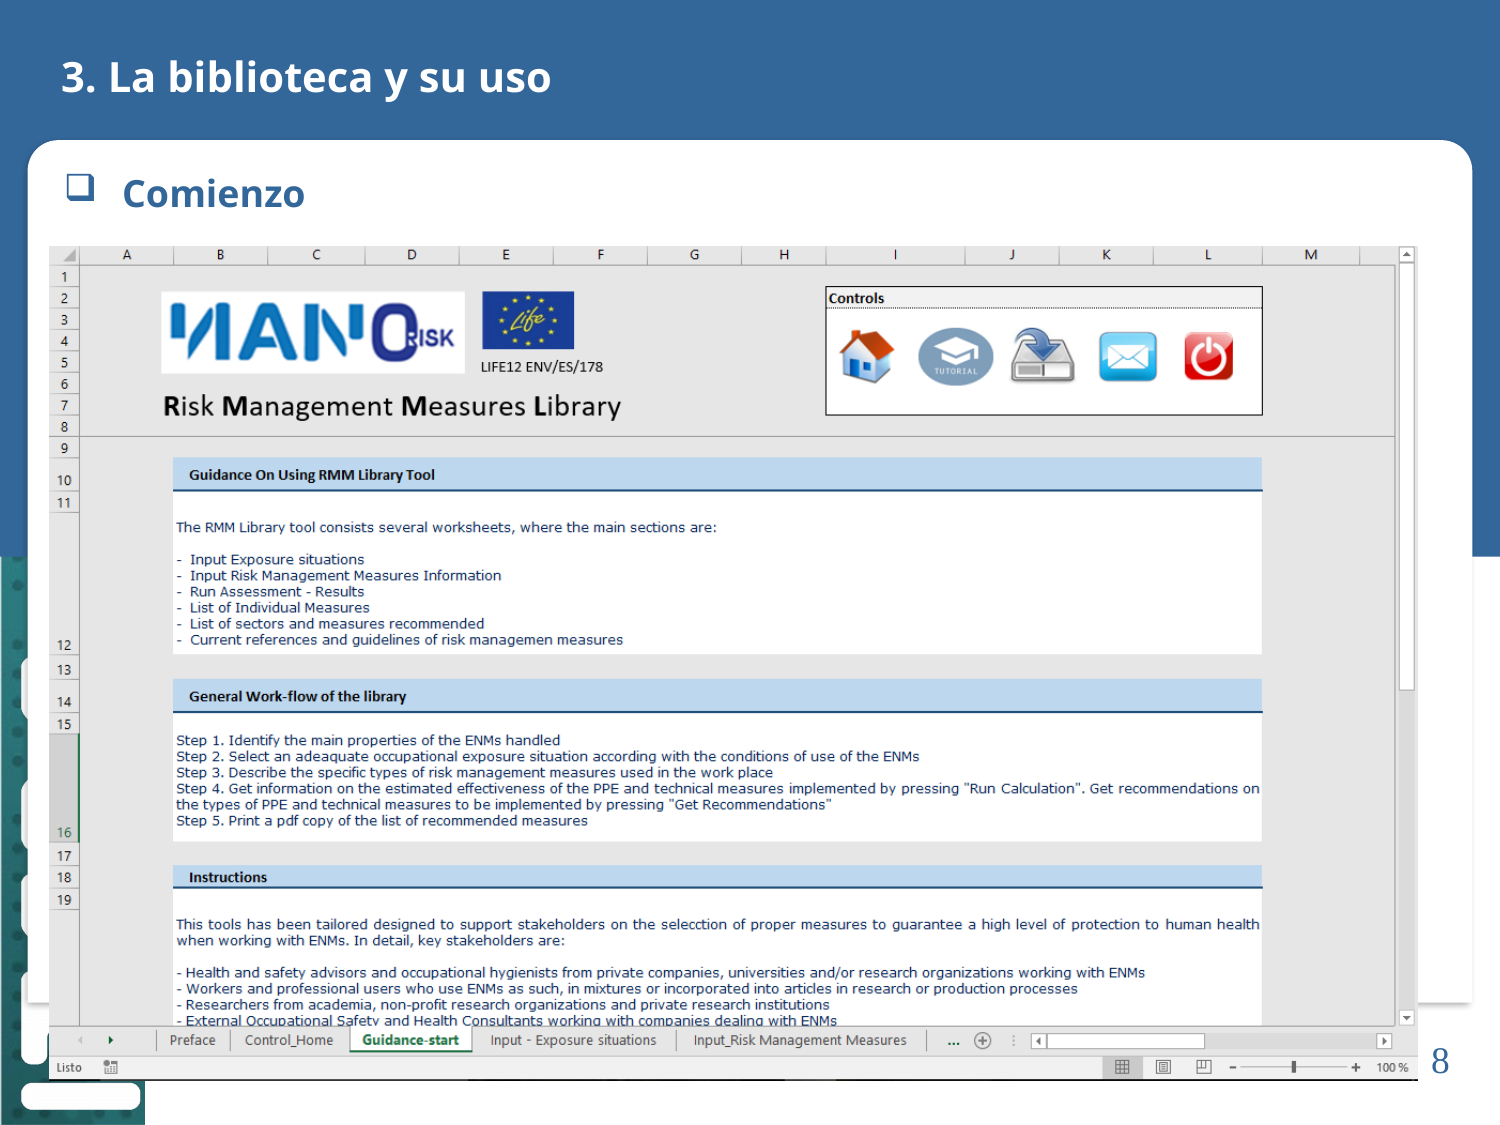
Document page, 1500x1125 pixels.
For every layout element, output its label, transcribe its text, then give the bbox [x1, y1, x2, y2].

slide_number 8 [1416, 1029, 1500, 1104]
picture [2, 246, 1426, 1124]
text_box [26, 141, 1474, 1004]
text_box Comienzo [48, 162, 1372, 223]
text_box [0, 0, 1500, 557]
text_box 3. La biblioteca y su uso [46, 43, 1467, 159]
